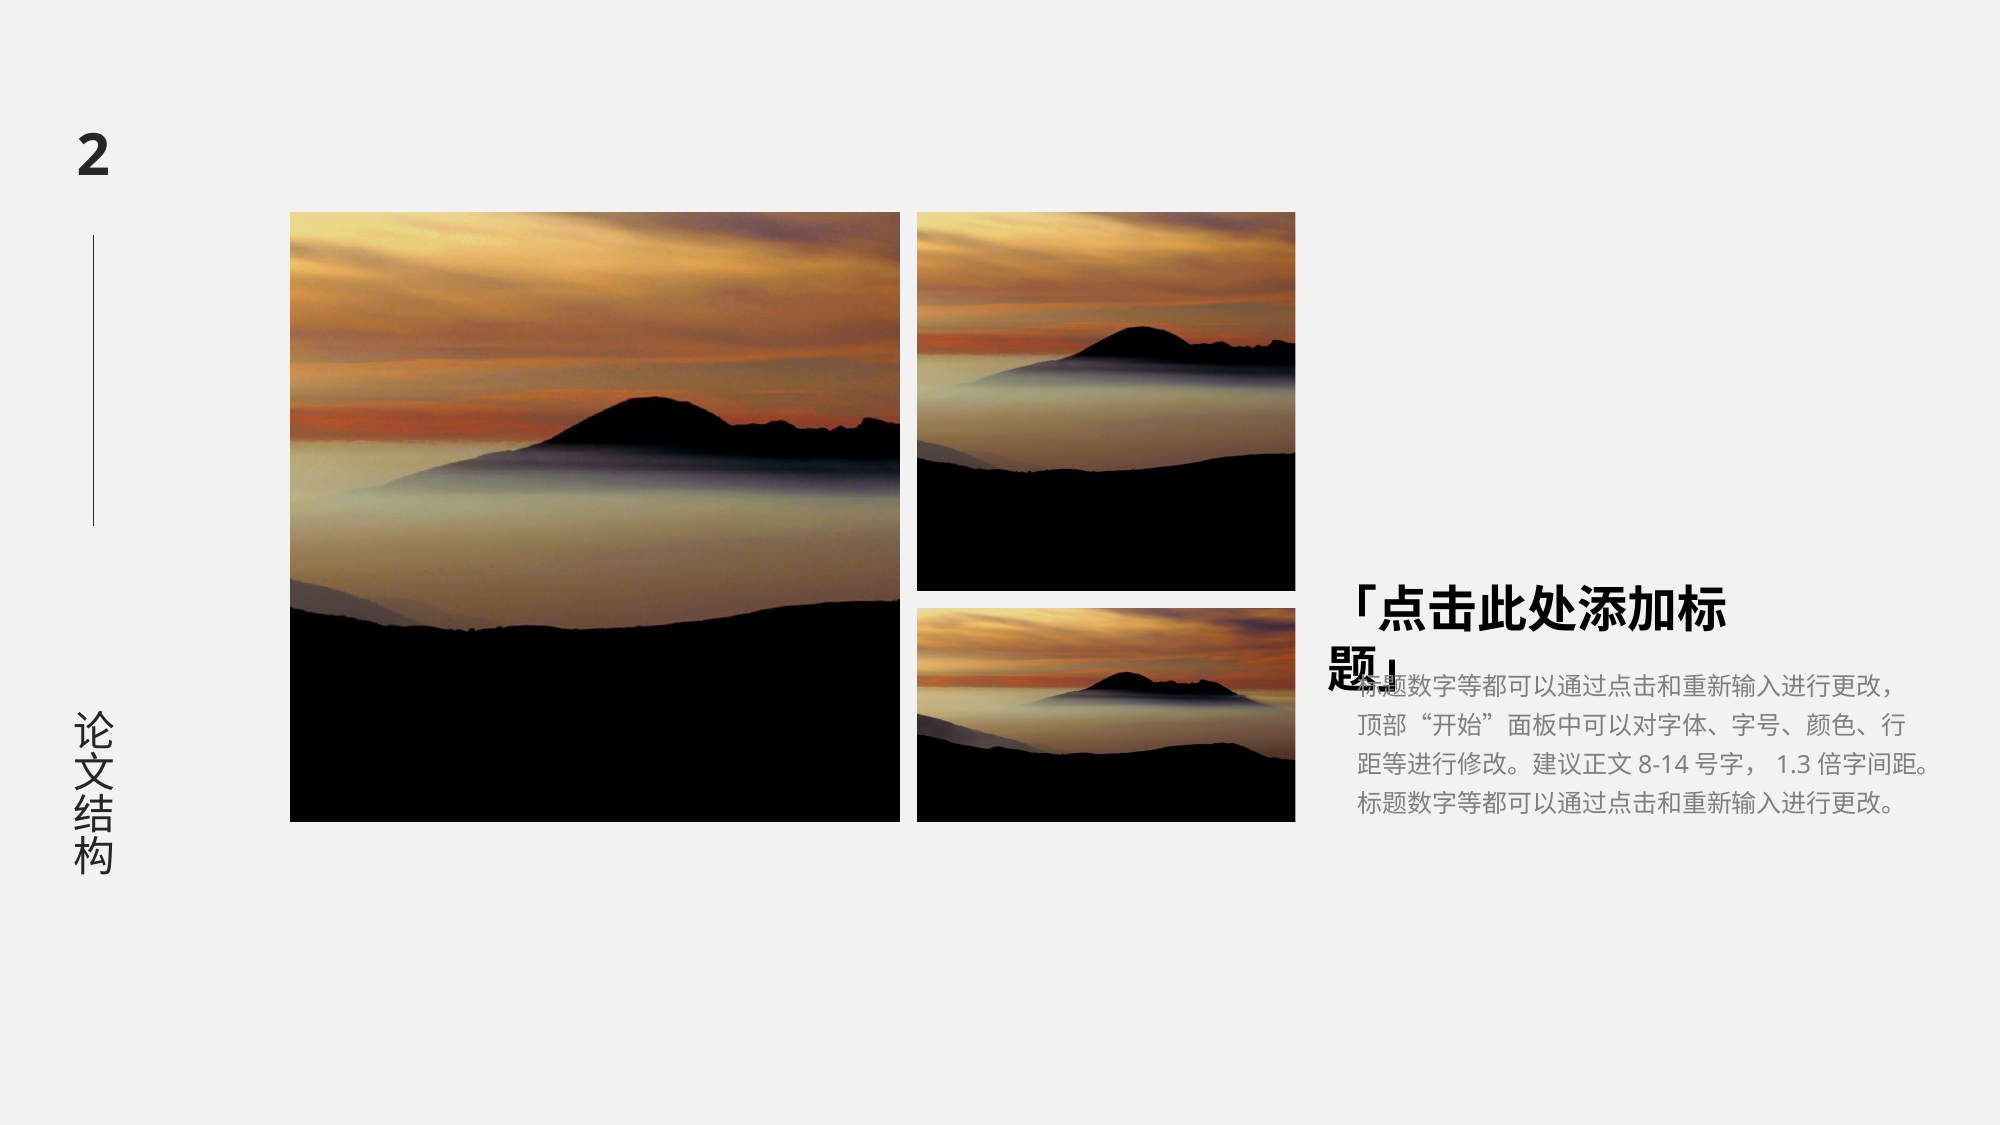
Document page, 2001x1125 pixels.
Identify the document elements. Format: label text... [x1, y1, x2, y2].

picture [916, 607, 1296, 823]
list 2 [36, 92, 150, 213]
list 论文结构 [48, 548, 139, 1038]
picture [916, 212, 1296, 591]
text_box 标题数字等都可以通过点击和重新输入进行更改，顶部“开始”面板中可以对字体、字号、颜色、行距等进行修改。建议正文8-14号字，1.3倍字间距。标题数字等都可以通过点击和重新输入进行更改。 [1342, 653, 1932, 825]
text_box 「点击此处添加标题」 [1312, 570, 1820, 705]
picture [289, 212, 900, 823]
